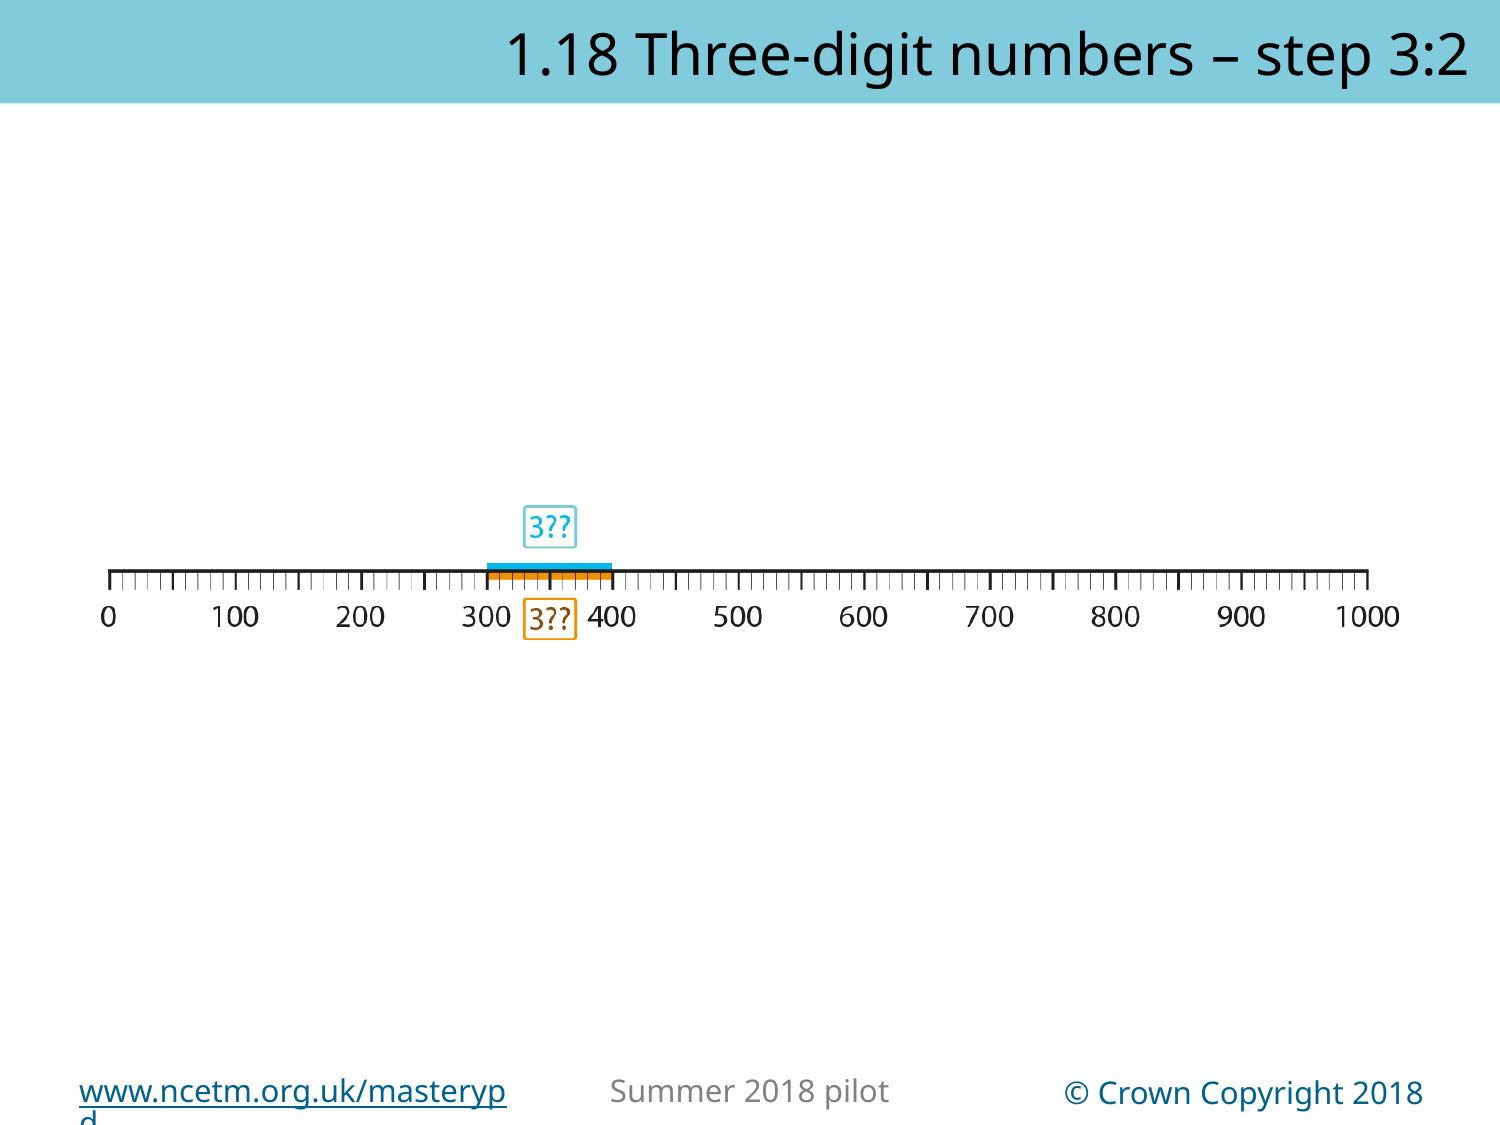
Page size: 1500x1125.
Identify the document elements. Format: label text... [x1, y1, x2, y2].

picture [100, 505, 1400, 641]
list 1.18 Three-digit numbers – step 3:2 [0, 0, 1500, 104]
